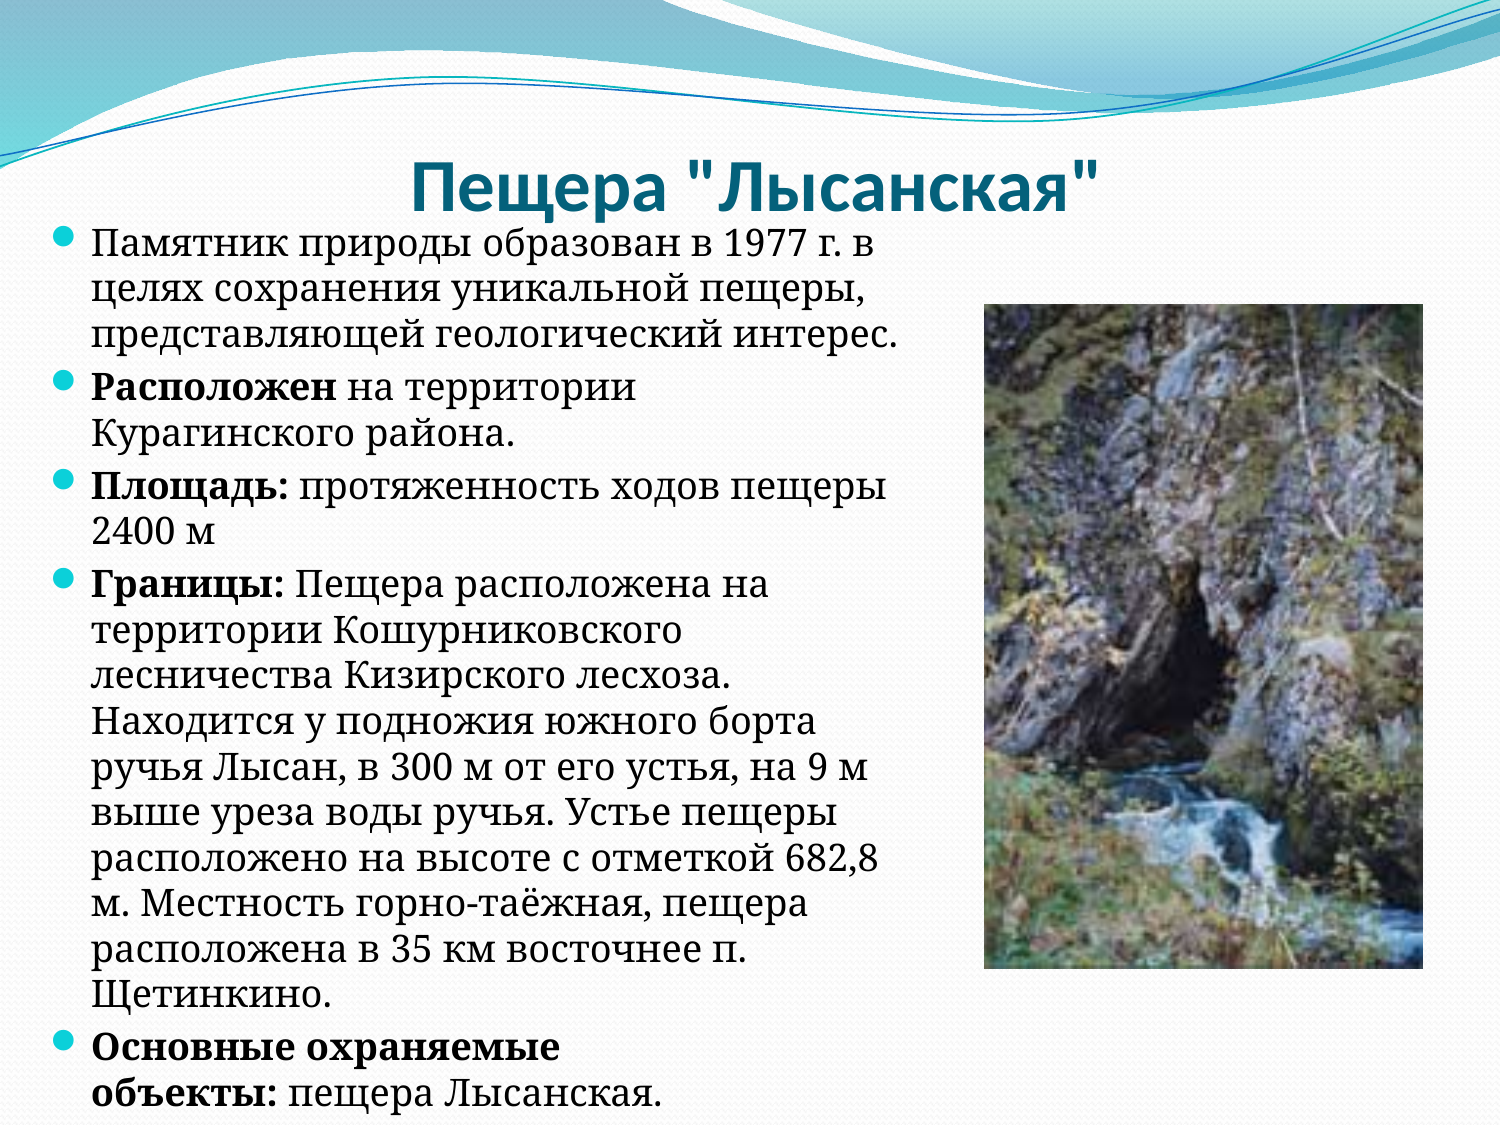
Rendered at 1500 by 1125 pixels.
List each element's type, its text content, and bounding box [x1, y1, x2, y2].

list Памятник природы образован в 1977 г. в целях сохранения уникальной пещеры, представляющей геологический интерес. Расположен на территории Курагинского района. Площадь: протяженность ходов пещеры 2400 м Границы: Пещера расположена на территории Кошурниковского лесничества Кизирского лесхоза. Находится у подножия южного борта ручья Лысан, в 300 м от его устья, на 9 м выше уреза воды ручья. Устье пещеры расположено на высоте с отметкой 682,8 м. Местность горно-таёжная, пещера расположена в 35 км восточнее п. Щетинкино. Основные охраняемые объекты: пещера Лысанская. [35, 210, 926, 1125]
title Пещера "Лысанская" [82, 128, 1432, 317]
picture [984, 304, 1424, 969]
